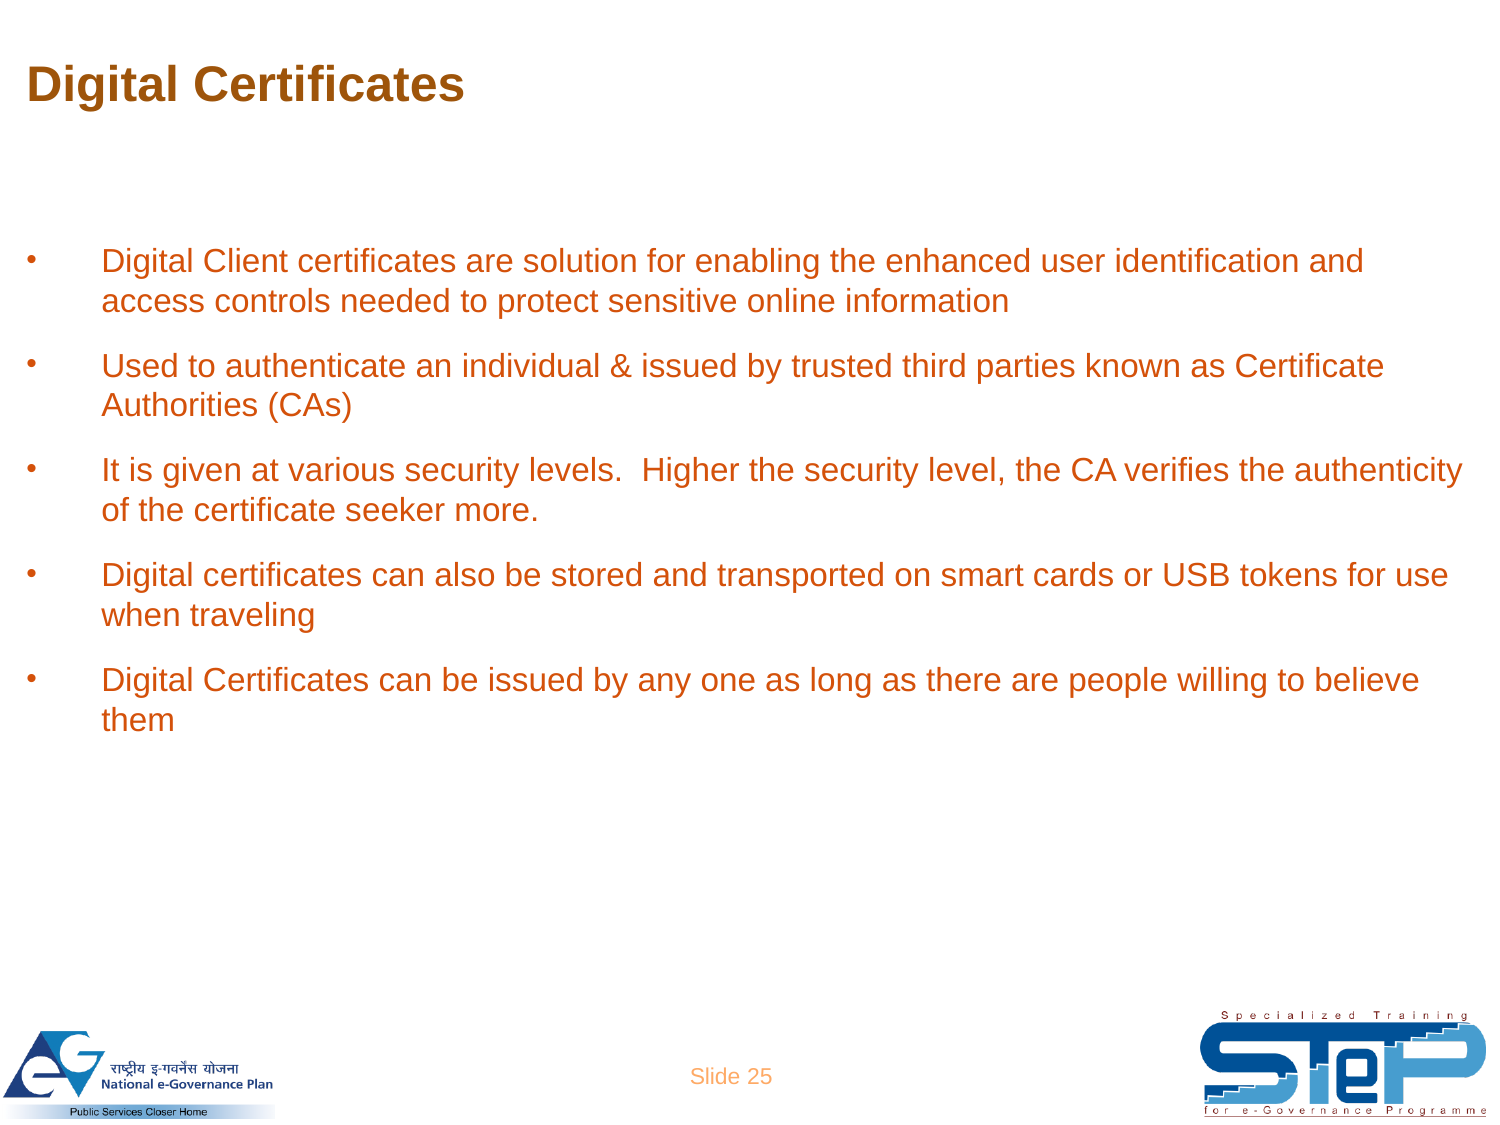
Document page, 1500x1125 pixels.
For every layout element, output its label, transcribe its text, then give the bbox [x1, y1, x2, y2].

title Digital Certificates [26, 50, 1472, 176]
picture [1200, 1011, 1486, 1117]
list Digital Client certificates are solution for enabling the enhanced user identification and access controls needed to protect sensitive online information Used to authenticate an individual & issued by trusted third parties known as Certificate Authorities (CAs) It is given at various security levels. Higher the security level, the CA verifies the authenticity of the certificate seeker more. Digital certificates can also be stored and transported on smart cards or USB tokens for use when traveling Digital Certificates can be issued by any one as long as there are people willing to believe them [26, 238, 1474, 951]
picture [2, 1031, 275, 1119]
